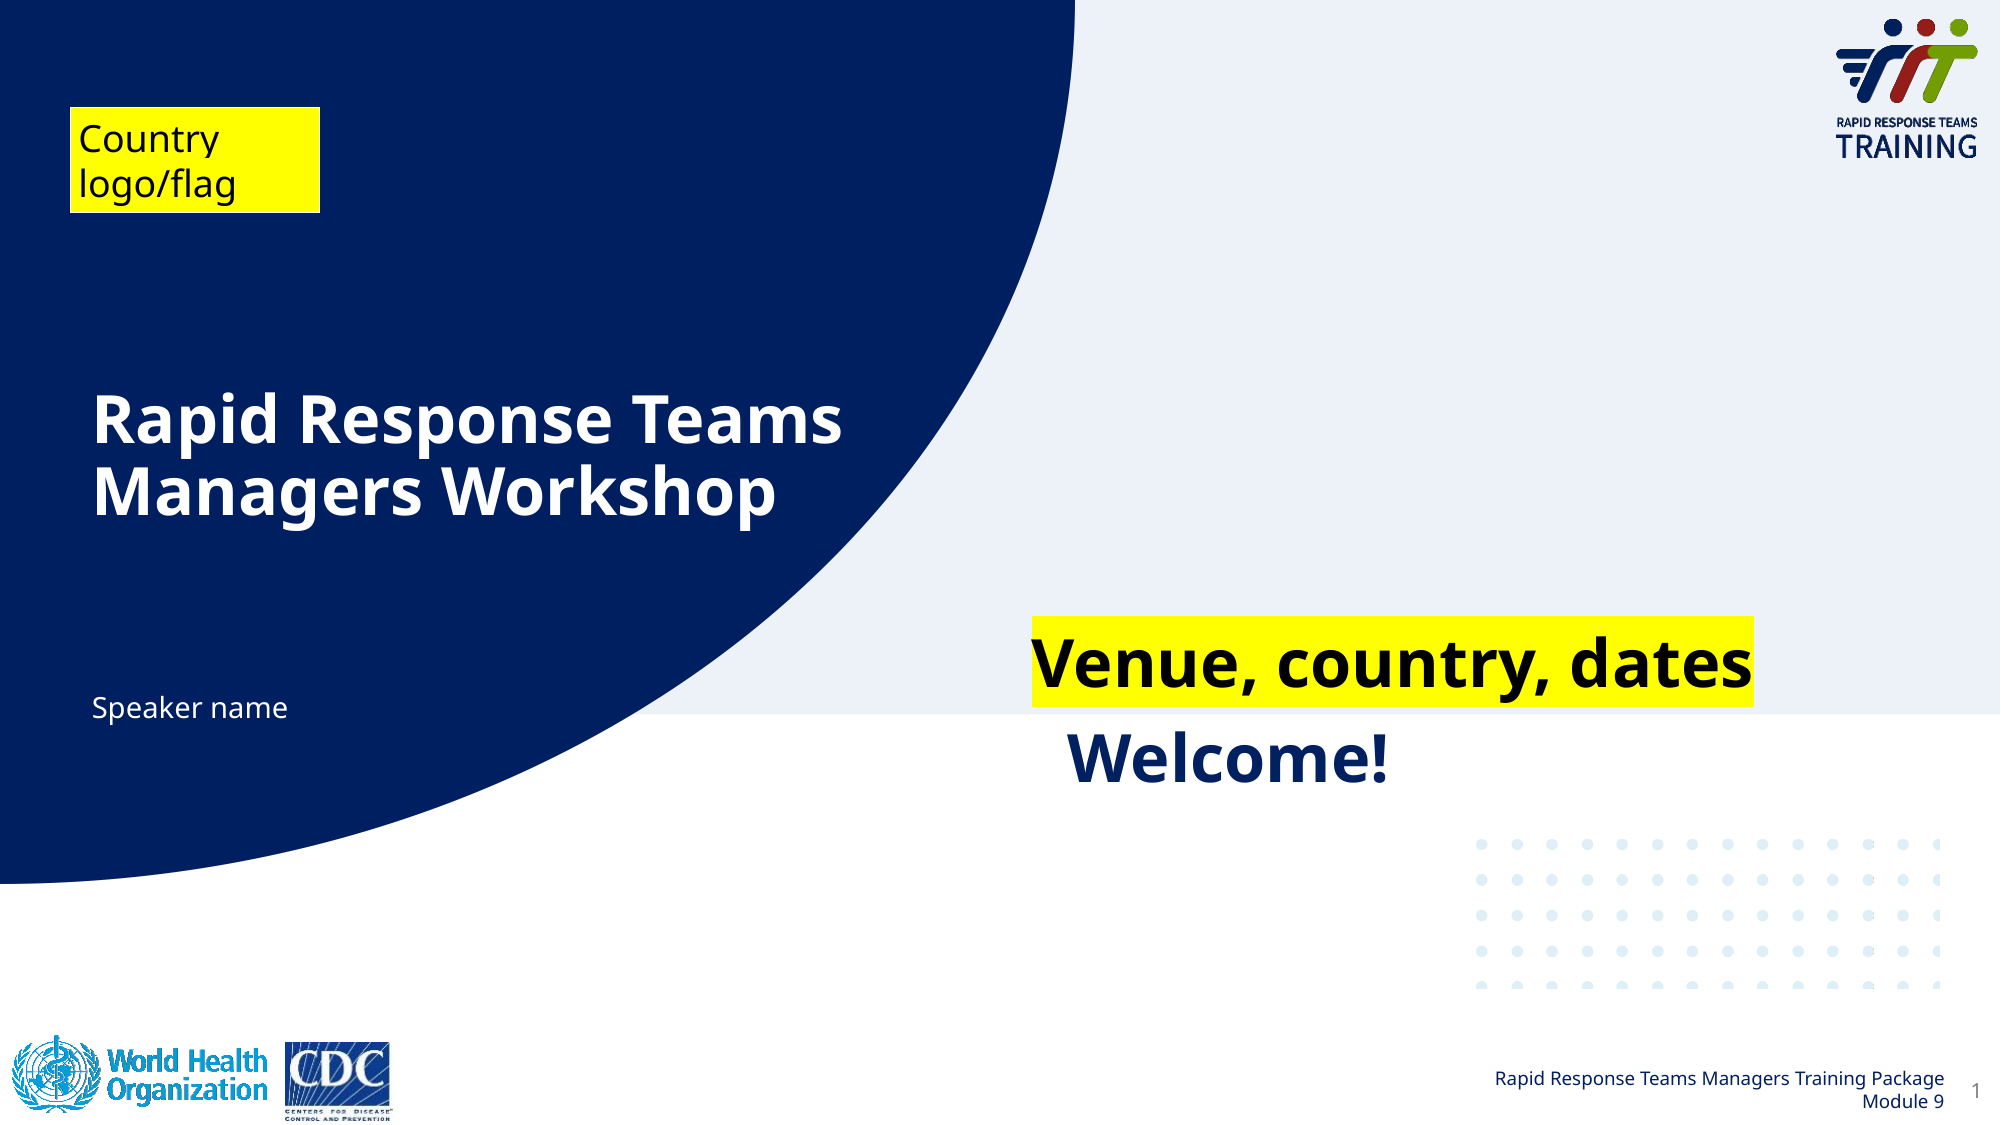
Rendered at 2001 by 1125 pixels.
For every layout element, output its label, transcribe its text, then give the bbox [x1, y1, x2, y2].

picture [28, 1054, 36, 1077]
picture [12, 1035, 53, 1067]
text_box Speaker name [84, 682, 468, 733]
text_box Welcome! [568, 708, 1890, 804]
picture [36, 1035, 267, 1113]
picture [1835, 19, 1978, 167]
picture [50, 1109, 62, 1113]
picture [34, 1058, 41, 1077]
picture [38, 1044, 53, 1052]
text_box Venue, country, dates [663, 613, 2000, 709]
text_box Country logo/flag [70, 107, 320, 213]
picture [46, 1056, 54, 1061]
picture [38, 1092, 54, 1100]
picture [43, 1088, 54, 1094]
picture [0, 0, 1075, 884]
slide_number 1 [1953, 1070, 2000, 1124]
picture [285, 1042, 393, 1121]
picture [1476, 839, 1940, 989]
title Rapid Response Teams Managers Workshop [83, 259, 894, 657]
picture [12, 1084, 46, 1113]
